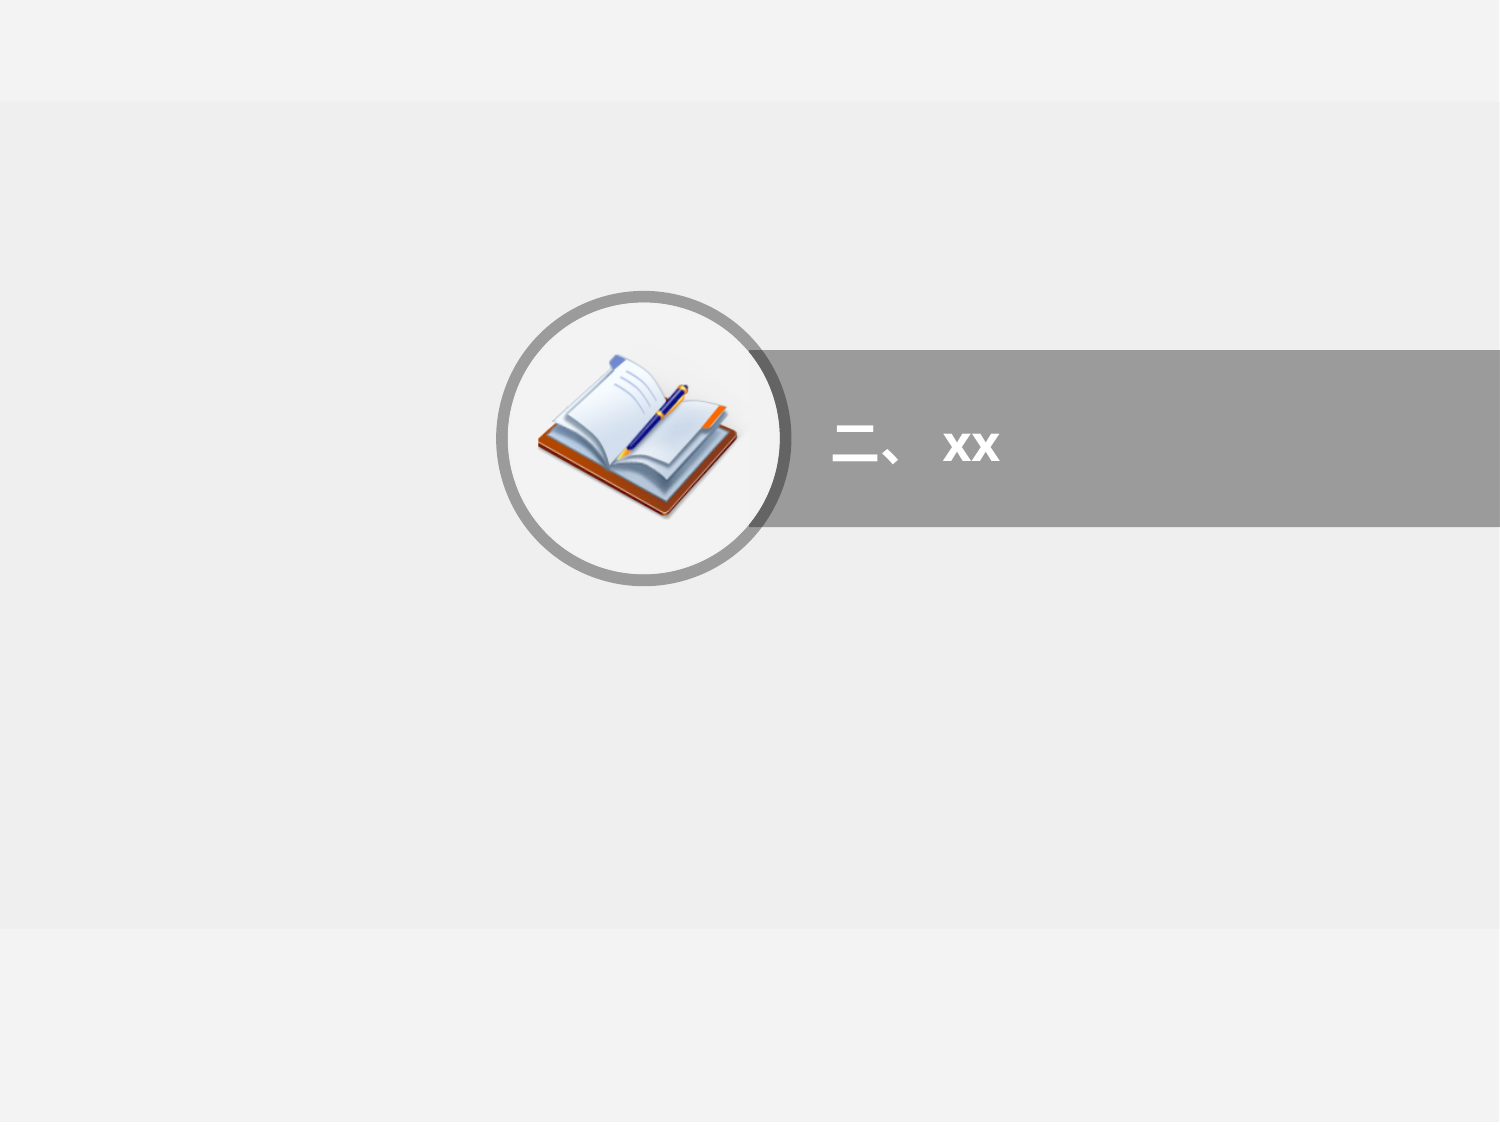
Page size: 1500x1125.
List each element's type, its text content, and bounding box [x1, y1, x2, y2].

text_box [505, 357, 532, 520]
text_box [764, 348, 1500, 529]
text_box [577, 559, 711, 577]
text_box [754, 355, 782, 522]
text_box [551, 300, 737, 336]
text_box [494, 288, 794, 540]
picture [537, 337, 750, 551]
text_box 二、xx [815, 404, 1016, 479]
text_box [554, 559, 733, 589]
